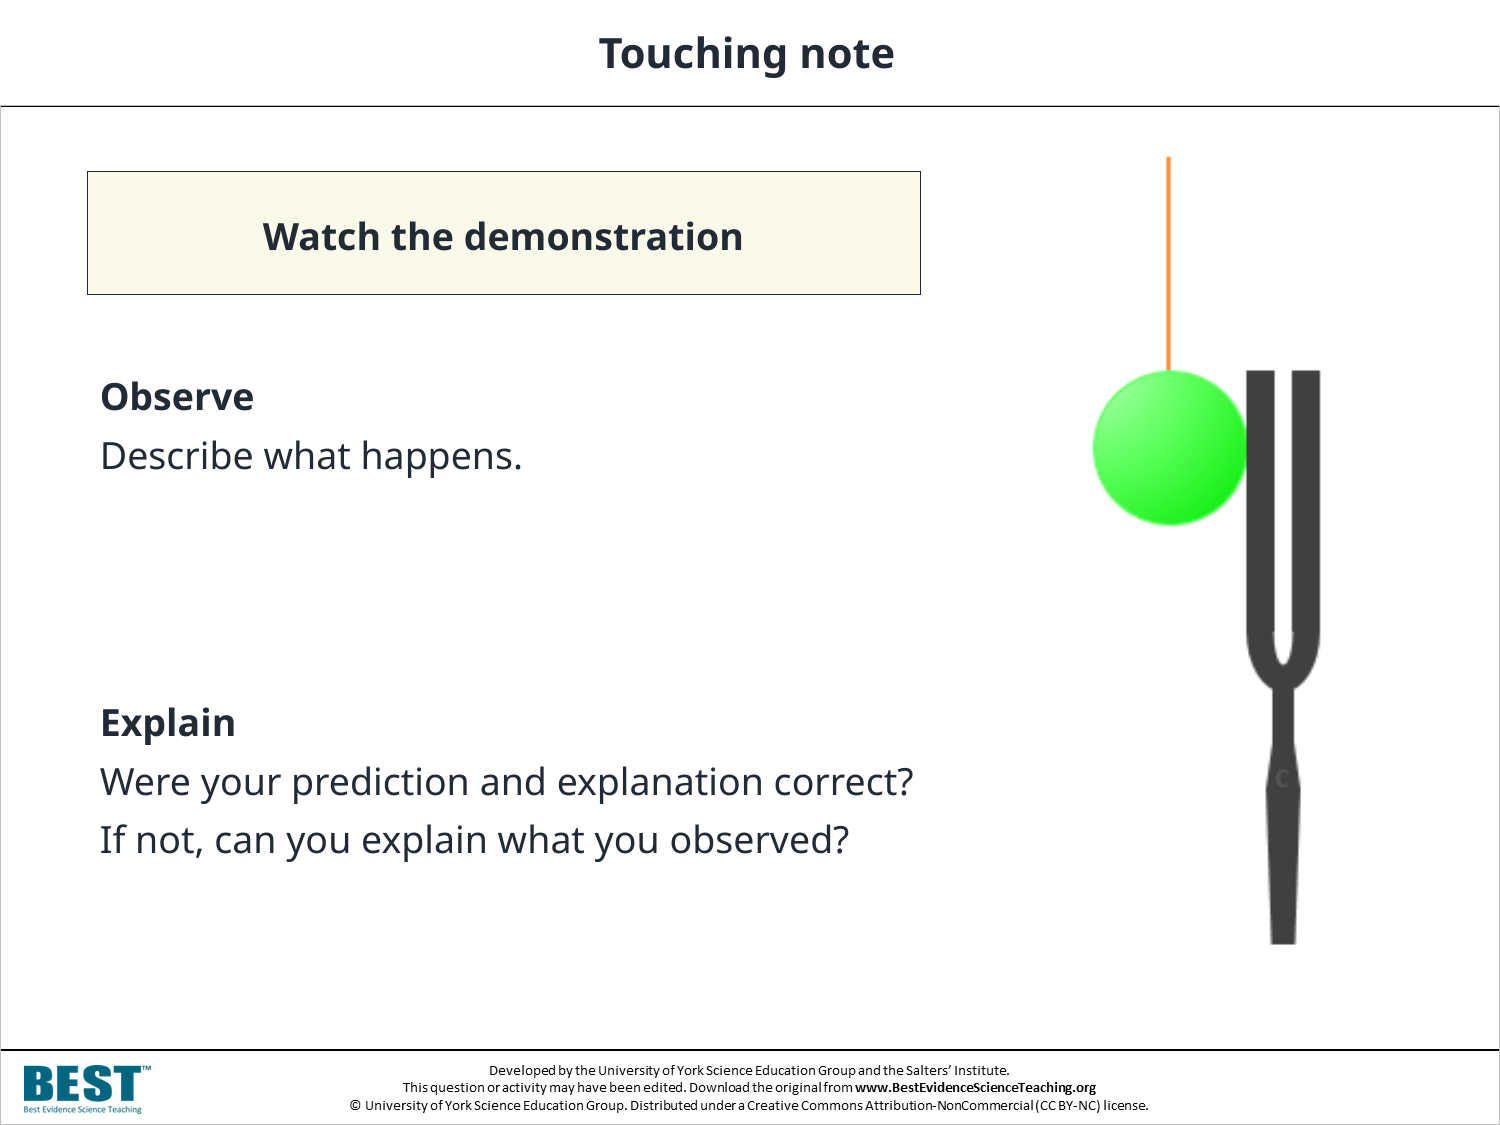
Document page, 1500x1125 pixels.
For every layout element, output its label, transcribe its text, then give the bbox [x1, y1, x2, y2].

picture [0, 105, 1500, 1125]
text_box Touching note [23, 4, 1471, 99]
